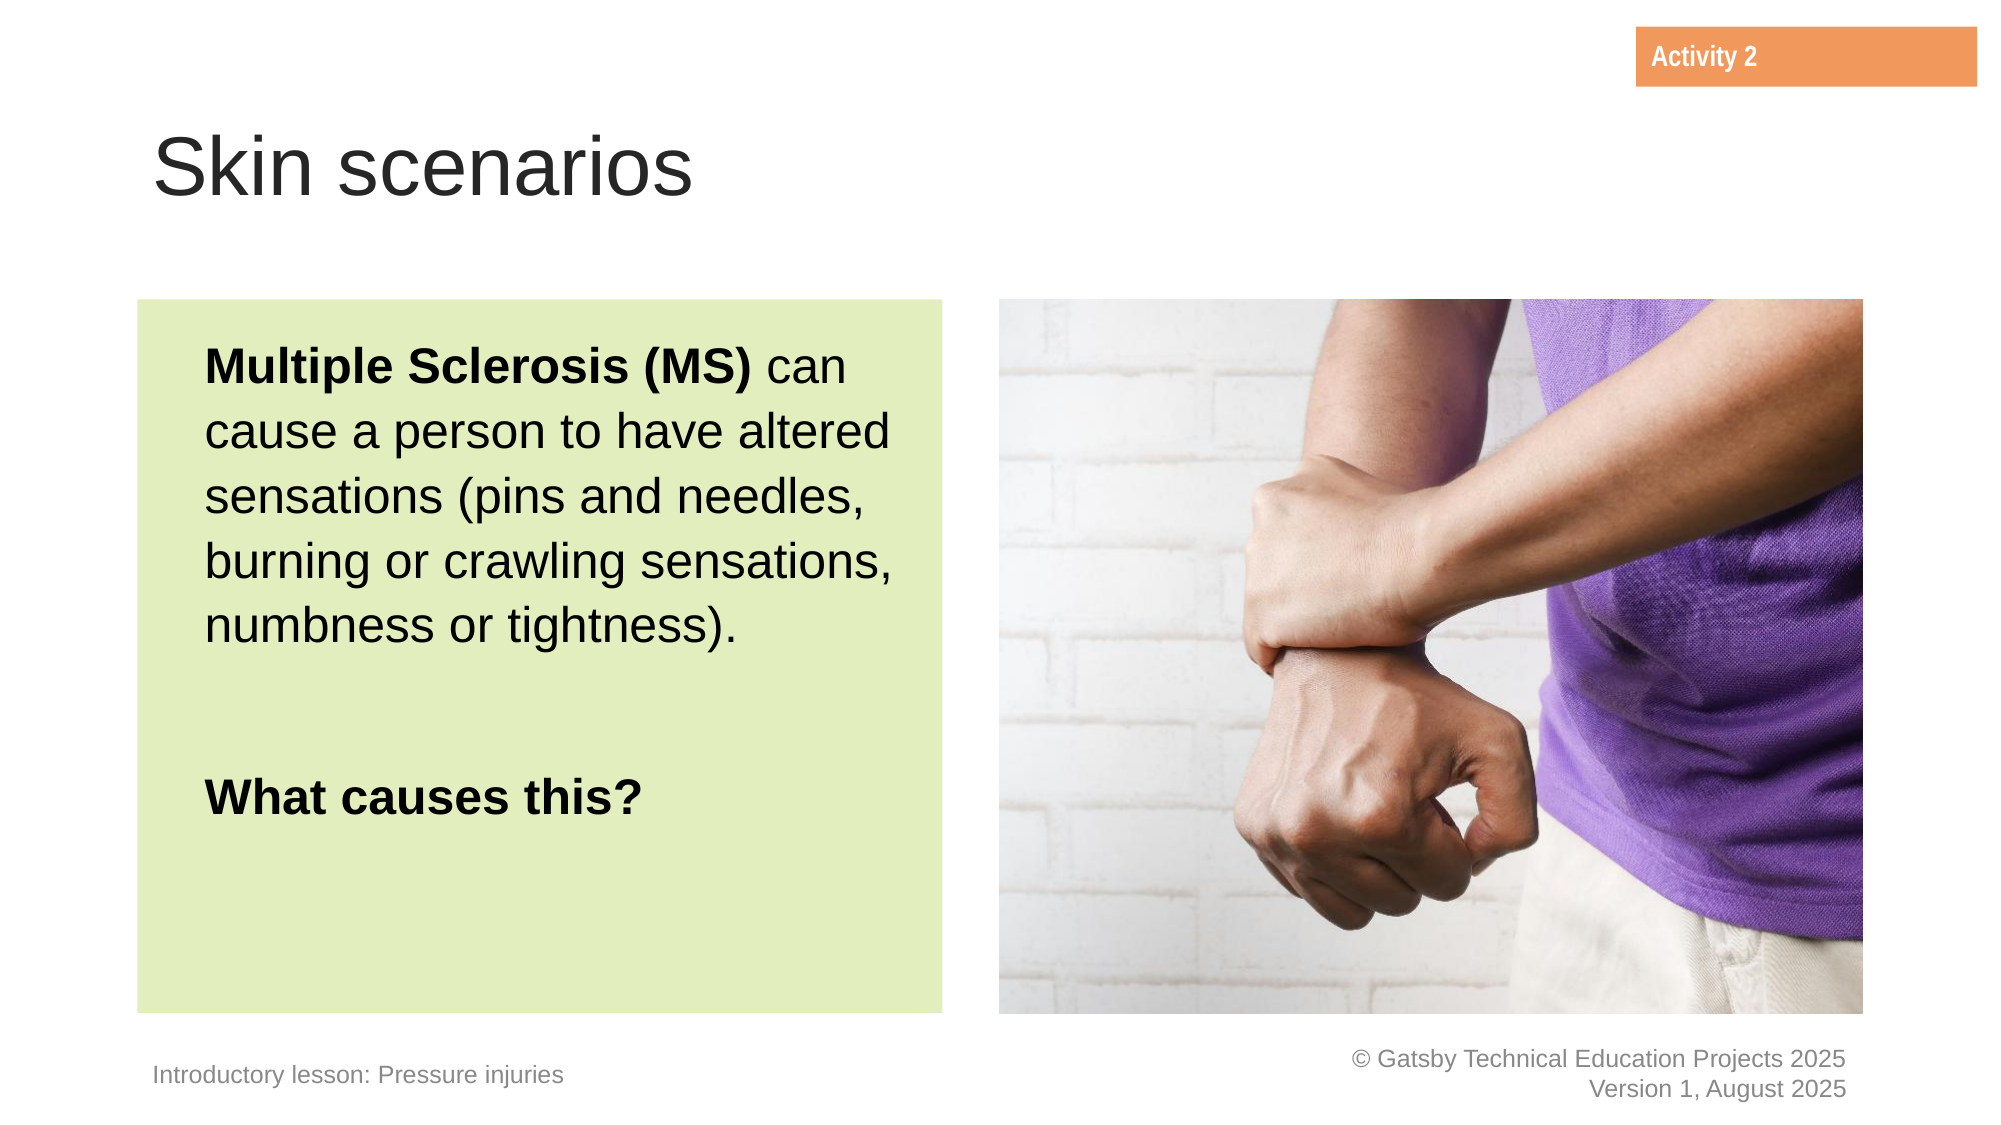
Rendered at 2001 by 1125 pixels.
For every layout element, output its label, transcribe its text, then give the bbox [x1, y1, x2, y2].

list Multiple Sclerosis (MS) can cause a person to have altered sensations (pins and needles, burning or crawling sensations, numbness or tightness). What causes this? [137, 299, 943, 1014]
title Skin scenarios [137, 59, 1863, 278]
list Introductory lesson: Pressure injuries [137, 1042, 829, 1103]
list Activity 2 [1636, 26, 1978, 87]
picture [999, 299, 1863, 1014]
